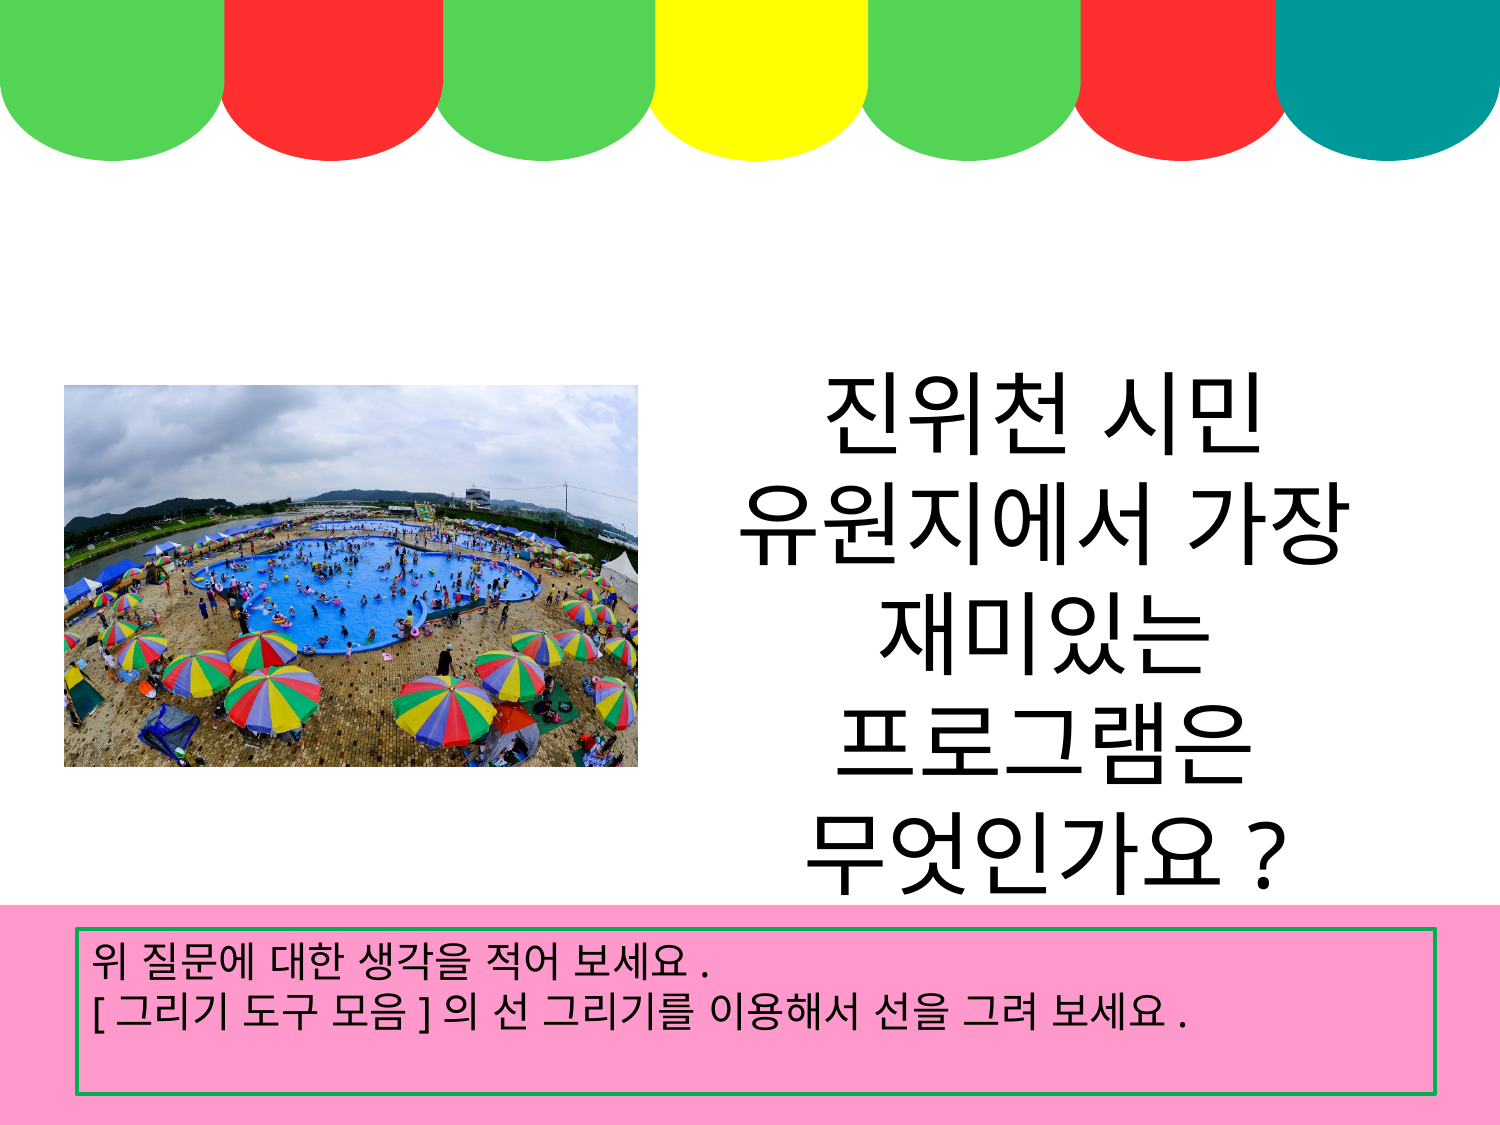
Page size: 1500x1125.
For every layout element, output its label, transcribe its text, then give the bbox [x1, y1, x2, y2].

subtitle 진위천 시민 유원지에서 가장 재미있는 프로그램은 무엇인가요? [667, 349, 1424, 811]
picture [64, 385, 638, 767]
text_box 위 질문에 대한 생각을 적어 보세요. [그리기 도구 모음]의 선 그리기를 이용해서 선을 그려 보세요. [76, 928, 1436, 1094]
